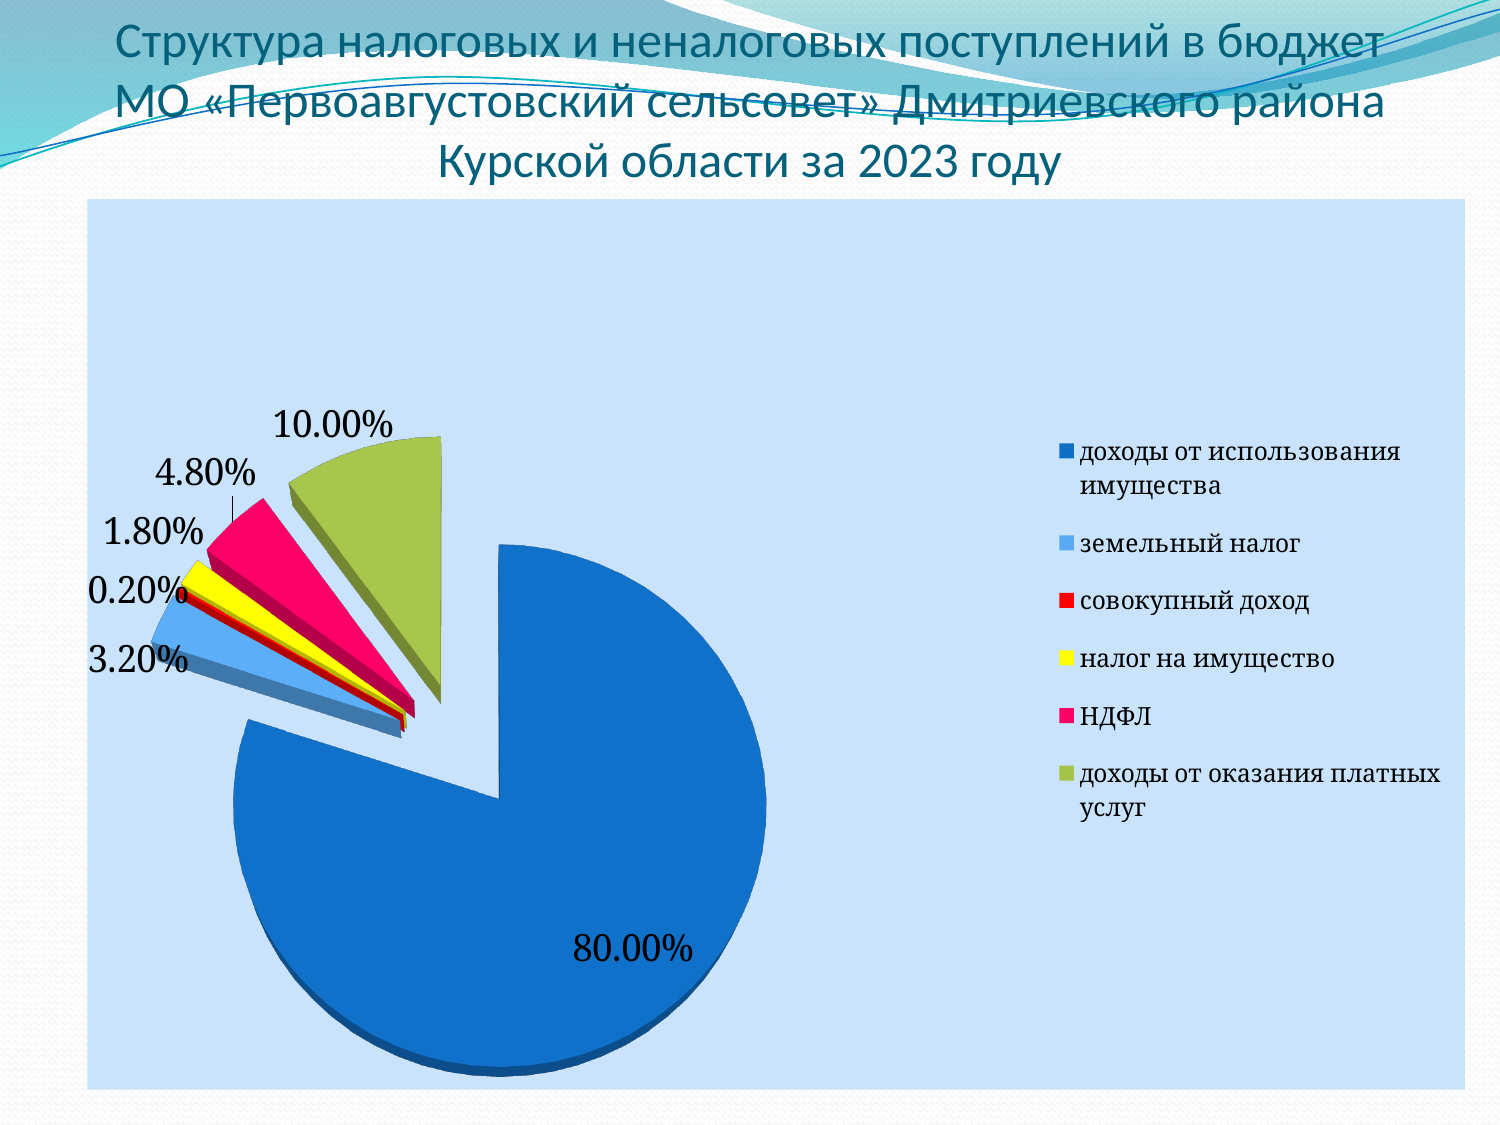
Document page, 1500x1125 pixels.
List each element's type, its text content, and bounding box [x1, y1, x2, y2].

title Структура налоговых и неналоговых поступлений в бюджет МО «Первоавгустовский сельсовет» Дмитриевского района Курской области за 2023 году [75, 115, 1425, 188]
chart [58, 198, 1466, 1091]
